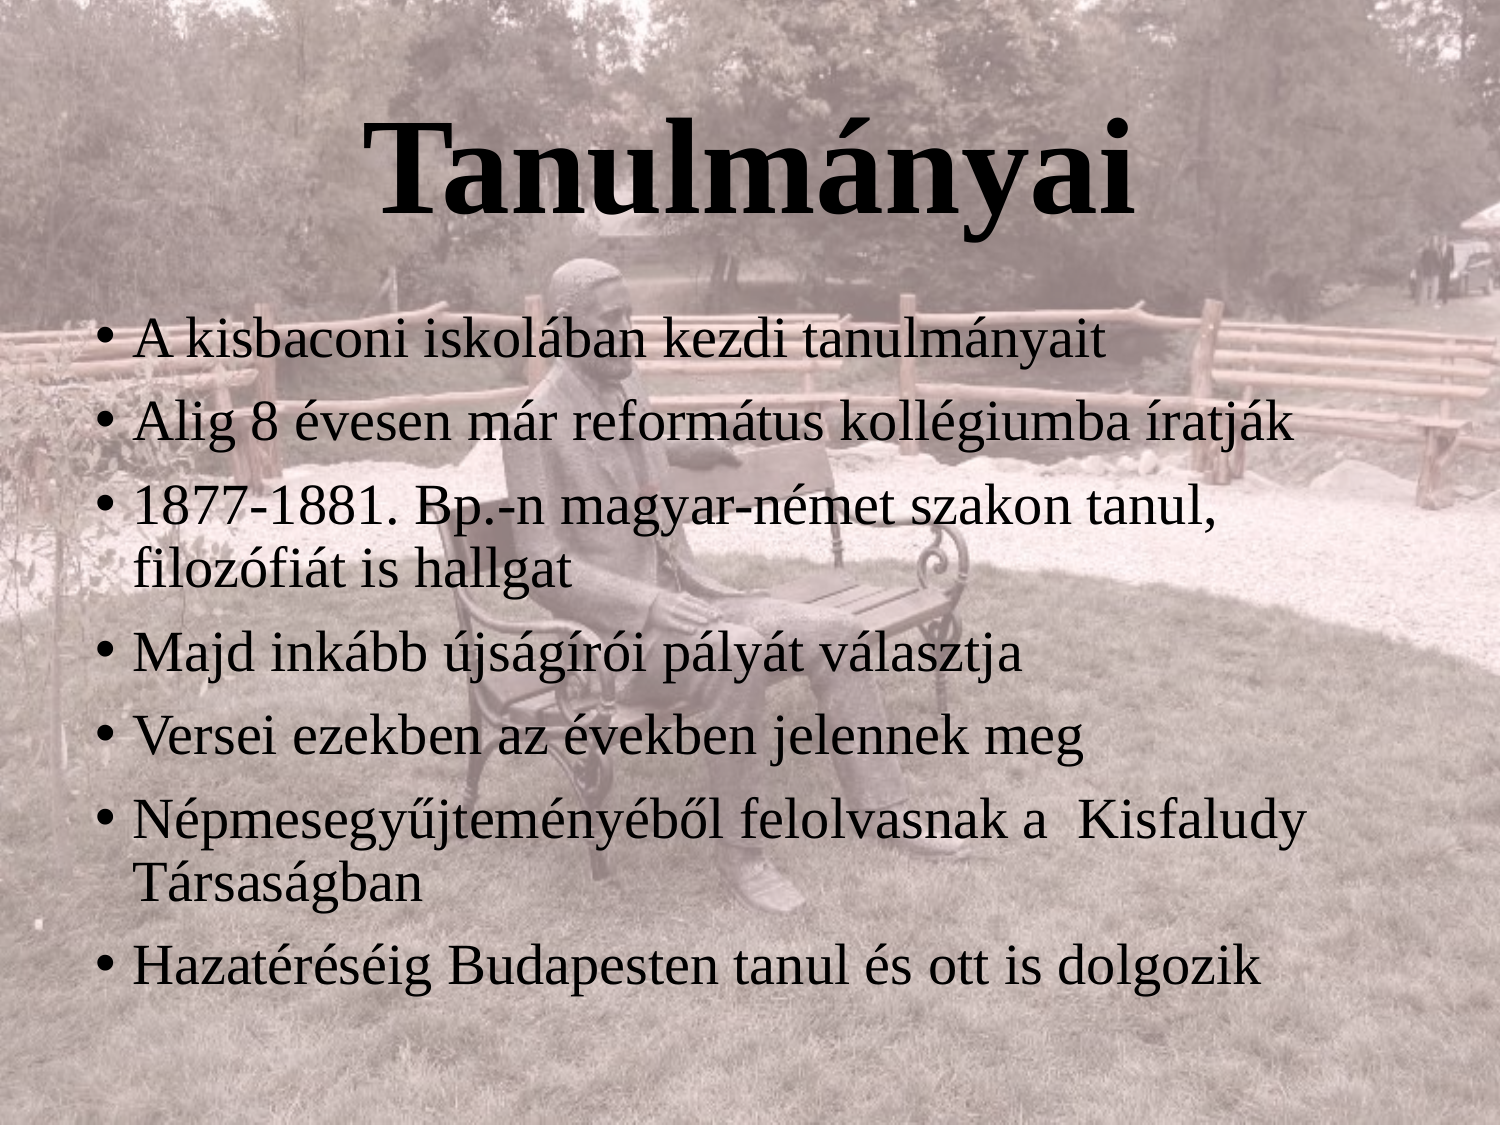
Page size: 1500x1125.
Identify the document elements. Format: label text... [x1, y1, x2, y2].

title Tanulmányai [103, 59, 1397, 278]
list A kisbaconi iskolában kezdi tanulmányait Alig 8 évesen már református kollégiumba íratják 1877-1881. Bp.-n magyar-német szakon tanul, filozófiát is hallgat Majd inkább újságírói pályát választja Versei ezekben az években jelennek meg Népmesegyűjteményéből felolvasnak a Kisfaludy Társaságban Hazatéréséig Budapesten tanul és ott is dolgozik [80, 299, 1445, 1014]
